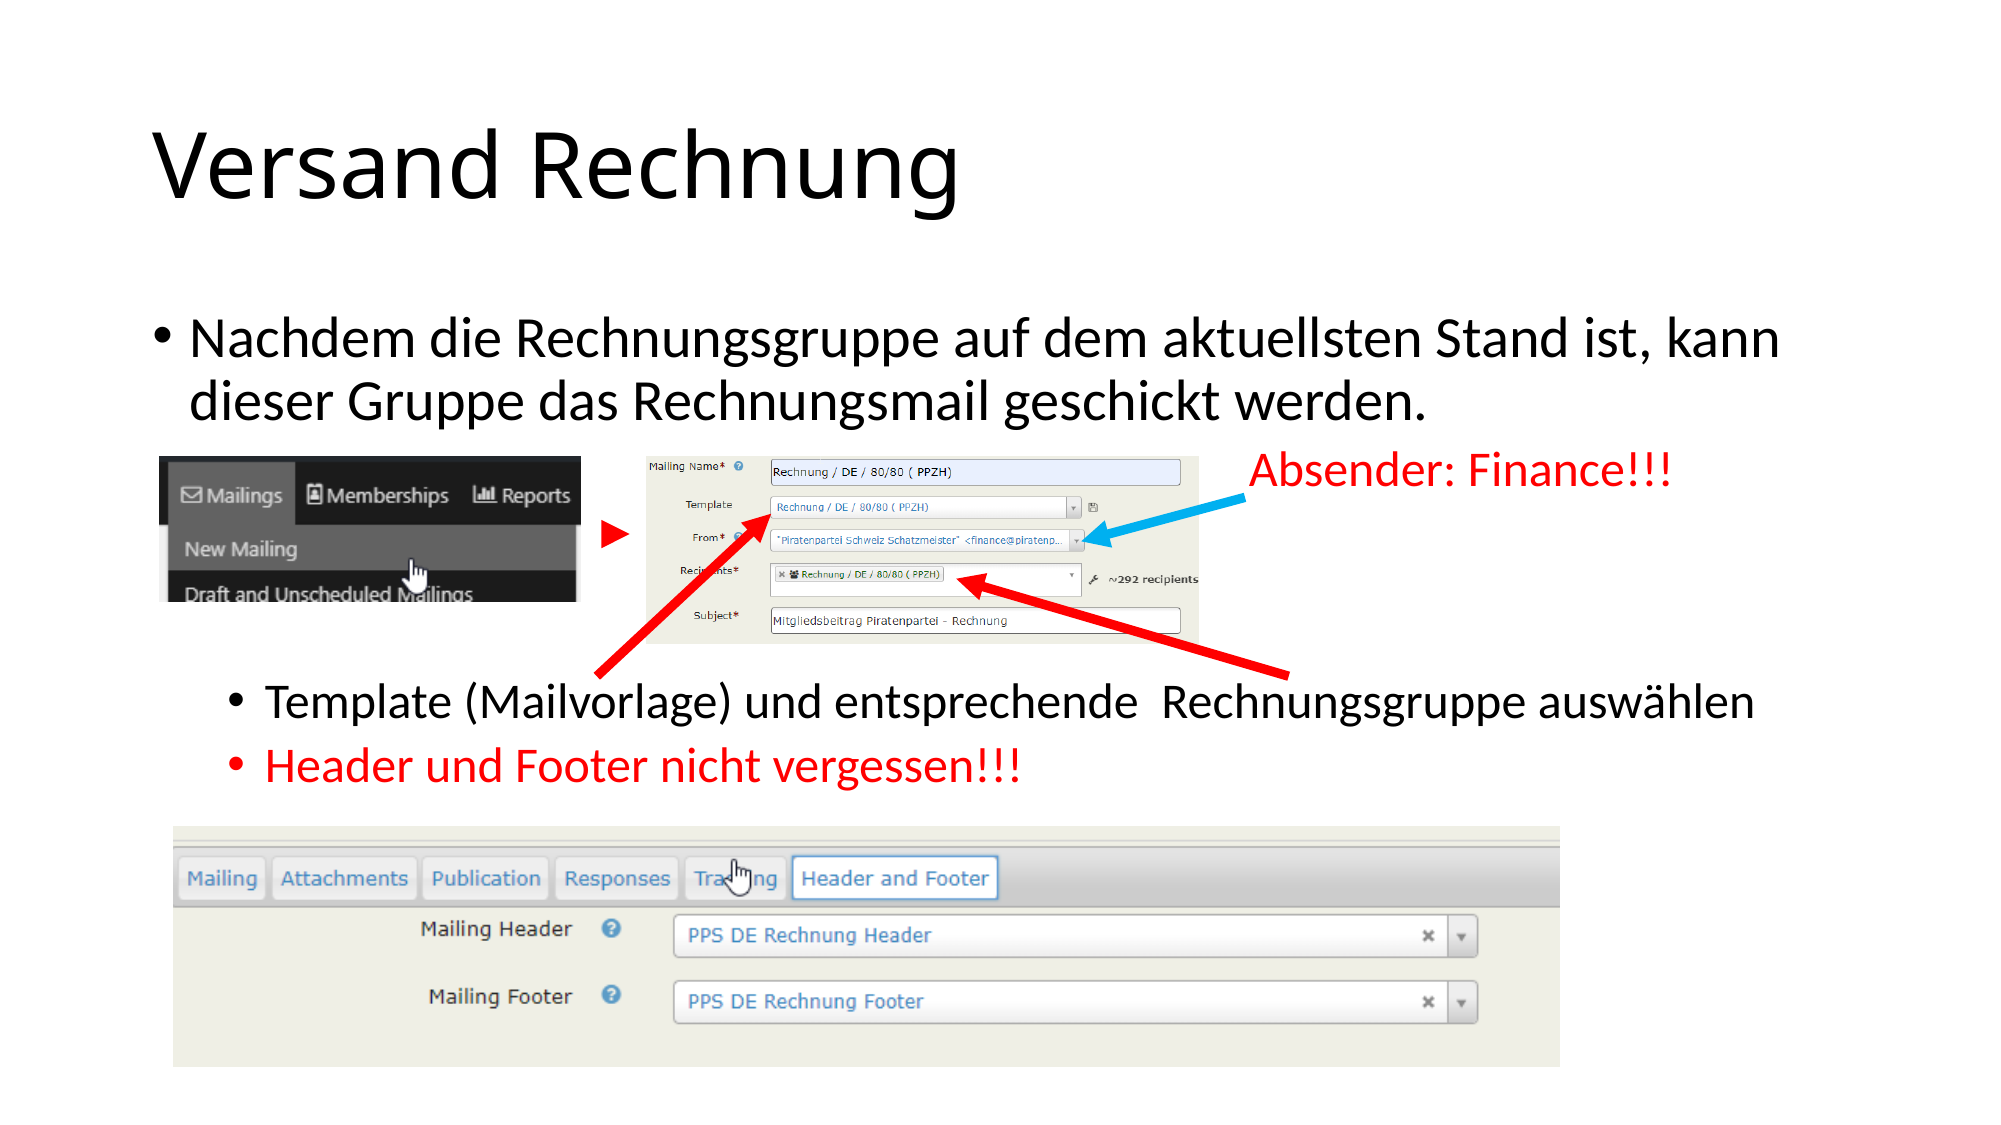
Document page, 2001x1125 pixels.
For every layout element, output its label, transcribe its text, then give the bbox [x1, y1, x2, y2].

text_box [956, 578, 1289, 677]
picture [159, 456, 581, 602]
title Versand Rechnung [137, 59, 1863, 278]
list Nachdem die Rechnungsgruppe auf dem aktuellsten Stand ist, kann dieser Gruppe das Rechnungsmail geschickt werden. Absender: Finance!!! Template (Mailvorlage) und entsprechende Rechnungsgruppe auswählen Header und Footer nicht vergessen!!! [137, 299, 1863, 1014]
picture [646, 456, 1199, 645]
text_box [596, 513, 772, 677]
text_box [1081, 497, 1245, 542]
picture [173, 826, 1560, 1067]
